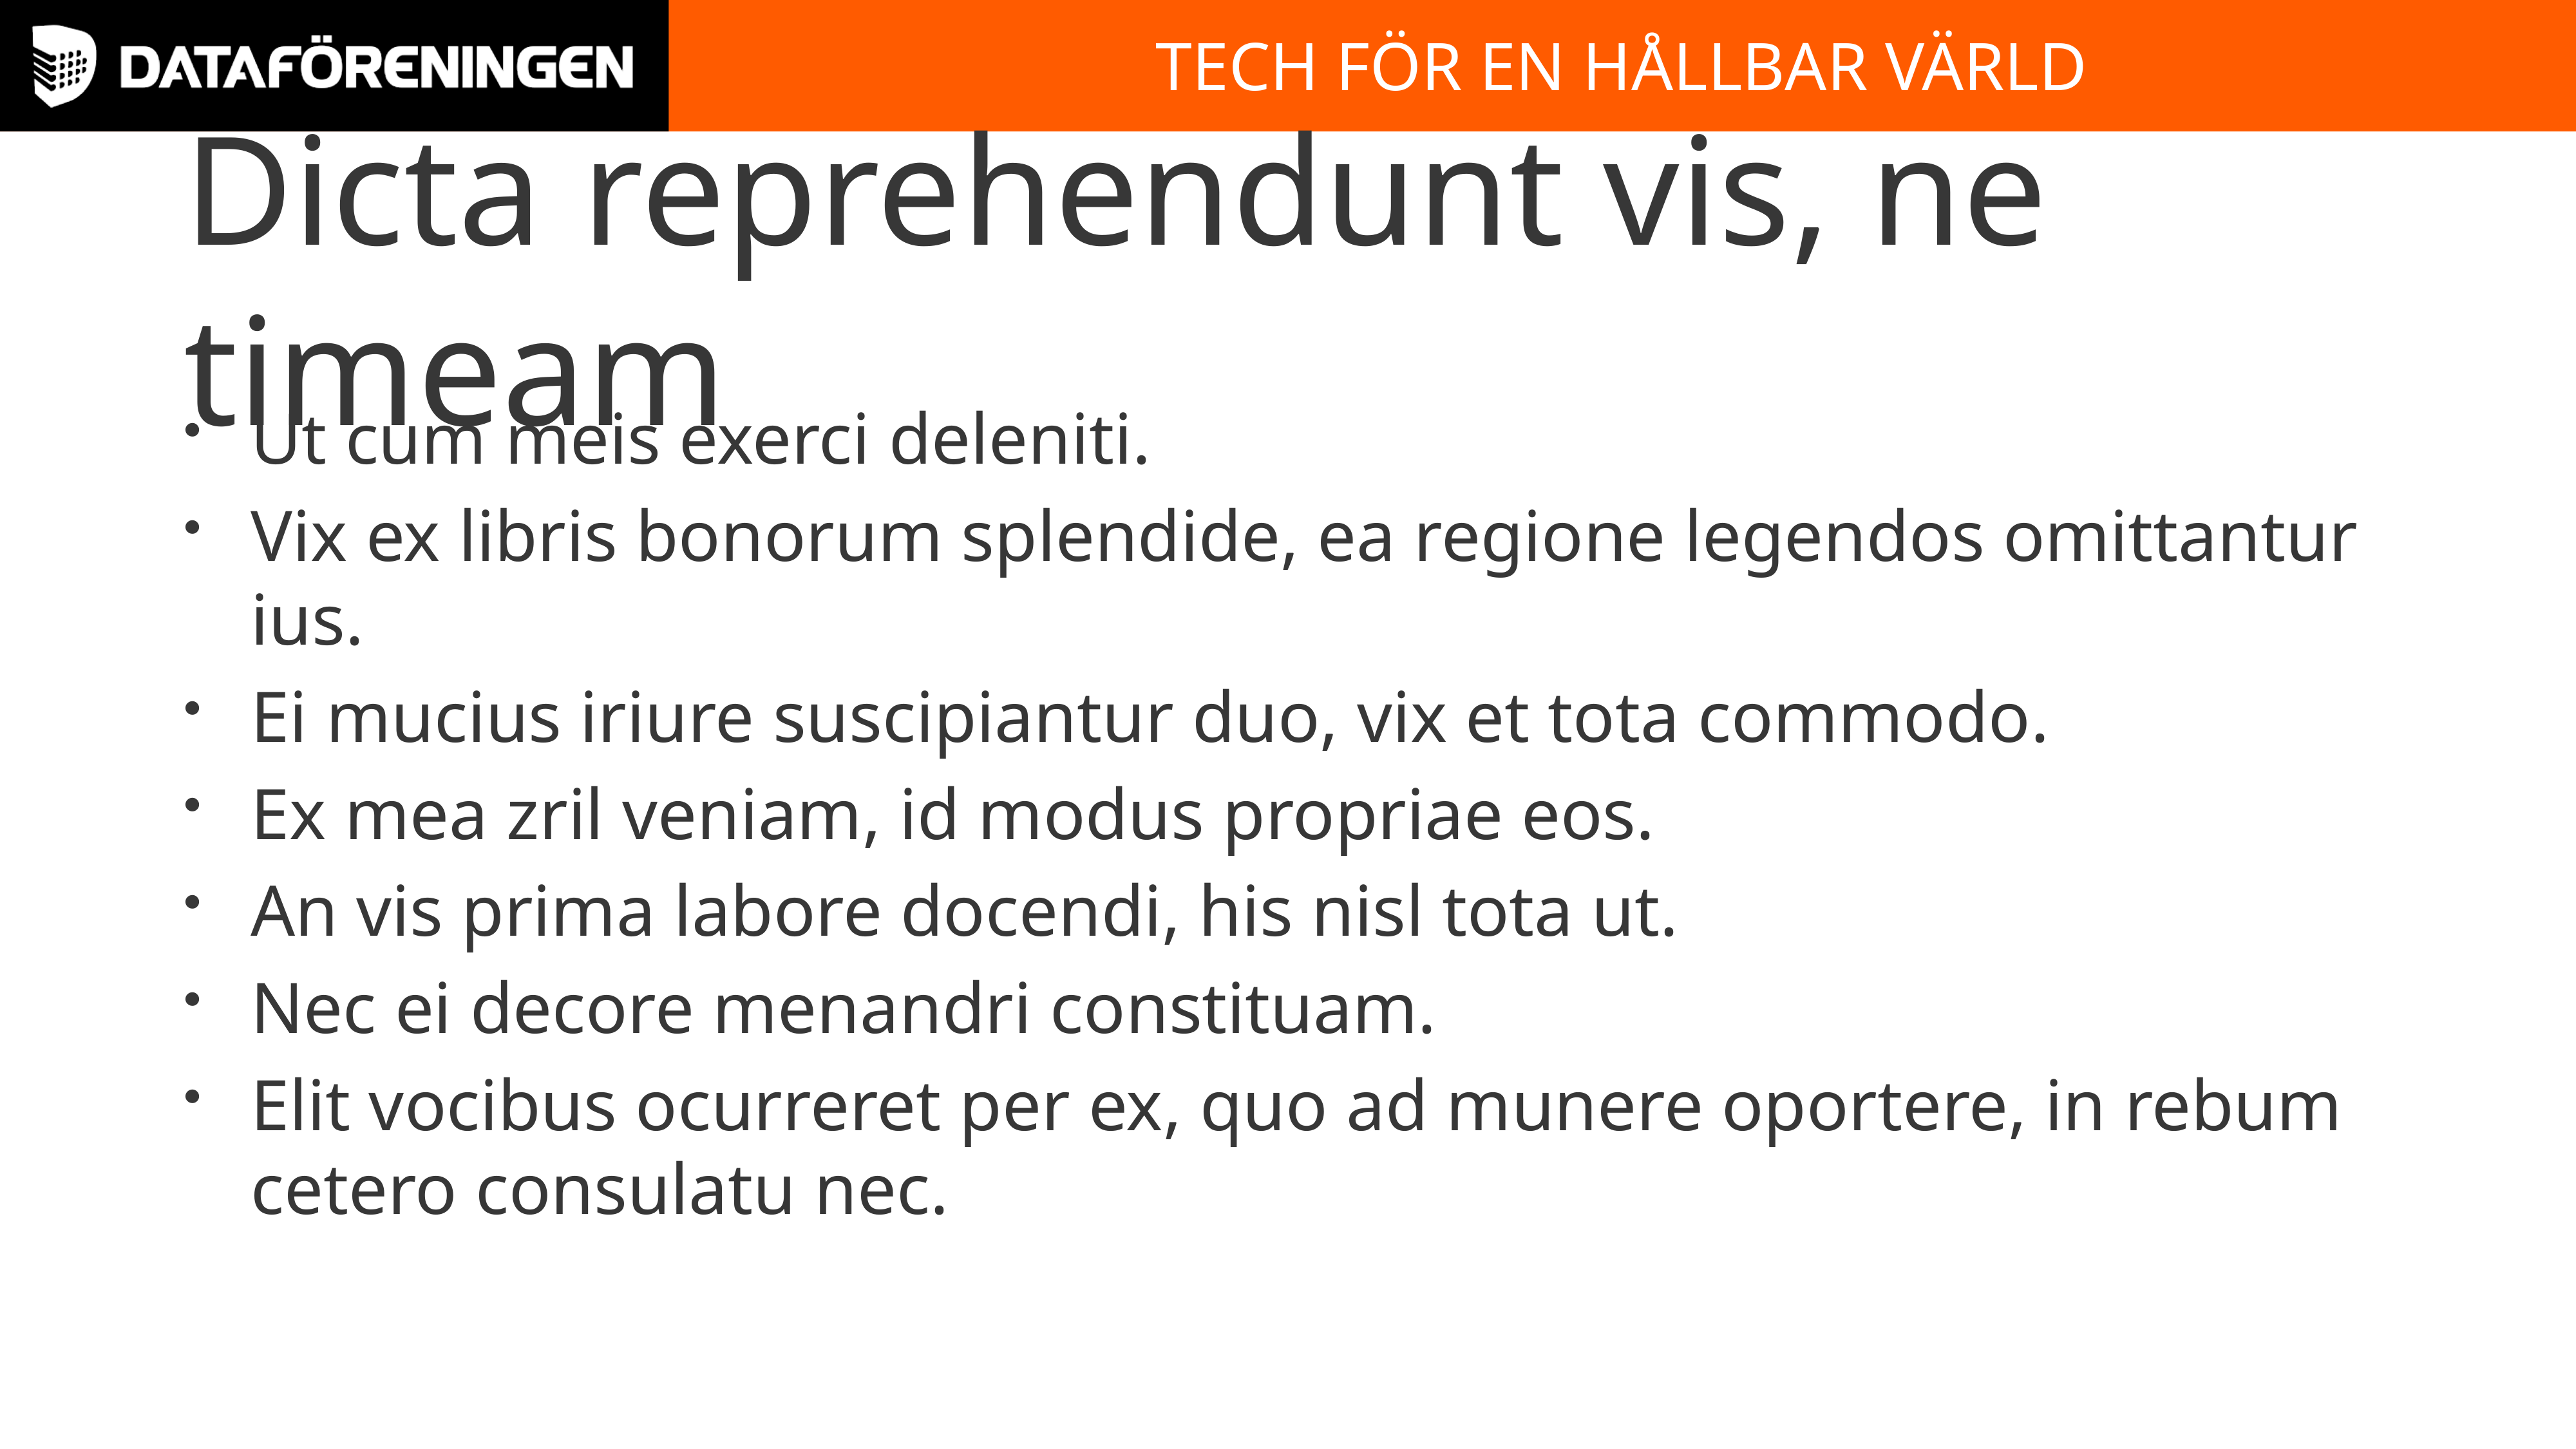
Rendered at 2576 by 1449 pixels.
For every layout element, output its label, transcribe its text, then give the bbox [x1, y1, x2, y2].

picture [31, 24, 635, 109]
list Ut cum meis exerci deleniti. Vix ex libris bonorum splendide, ea regione legendos omittantur ius. Ei mucius iriure suscipiantur duo, vix et tota commodo. Ex mea zril veniam, id modus propriae eos. An vis prima labore docendi, his nisl tota ut. Nec ei decore menandri constituam. Elit vocibus ocurreret per ex, quo ad munere oportere, in rebum cetero consulatu nec. [178, 388, 2398, 1363]
title Dicta reprehendunt vis, ne timeam [178, 154, 2398, 388]
